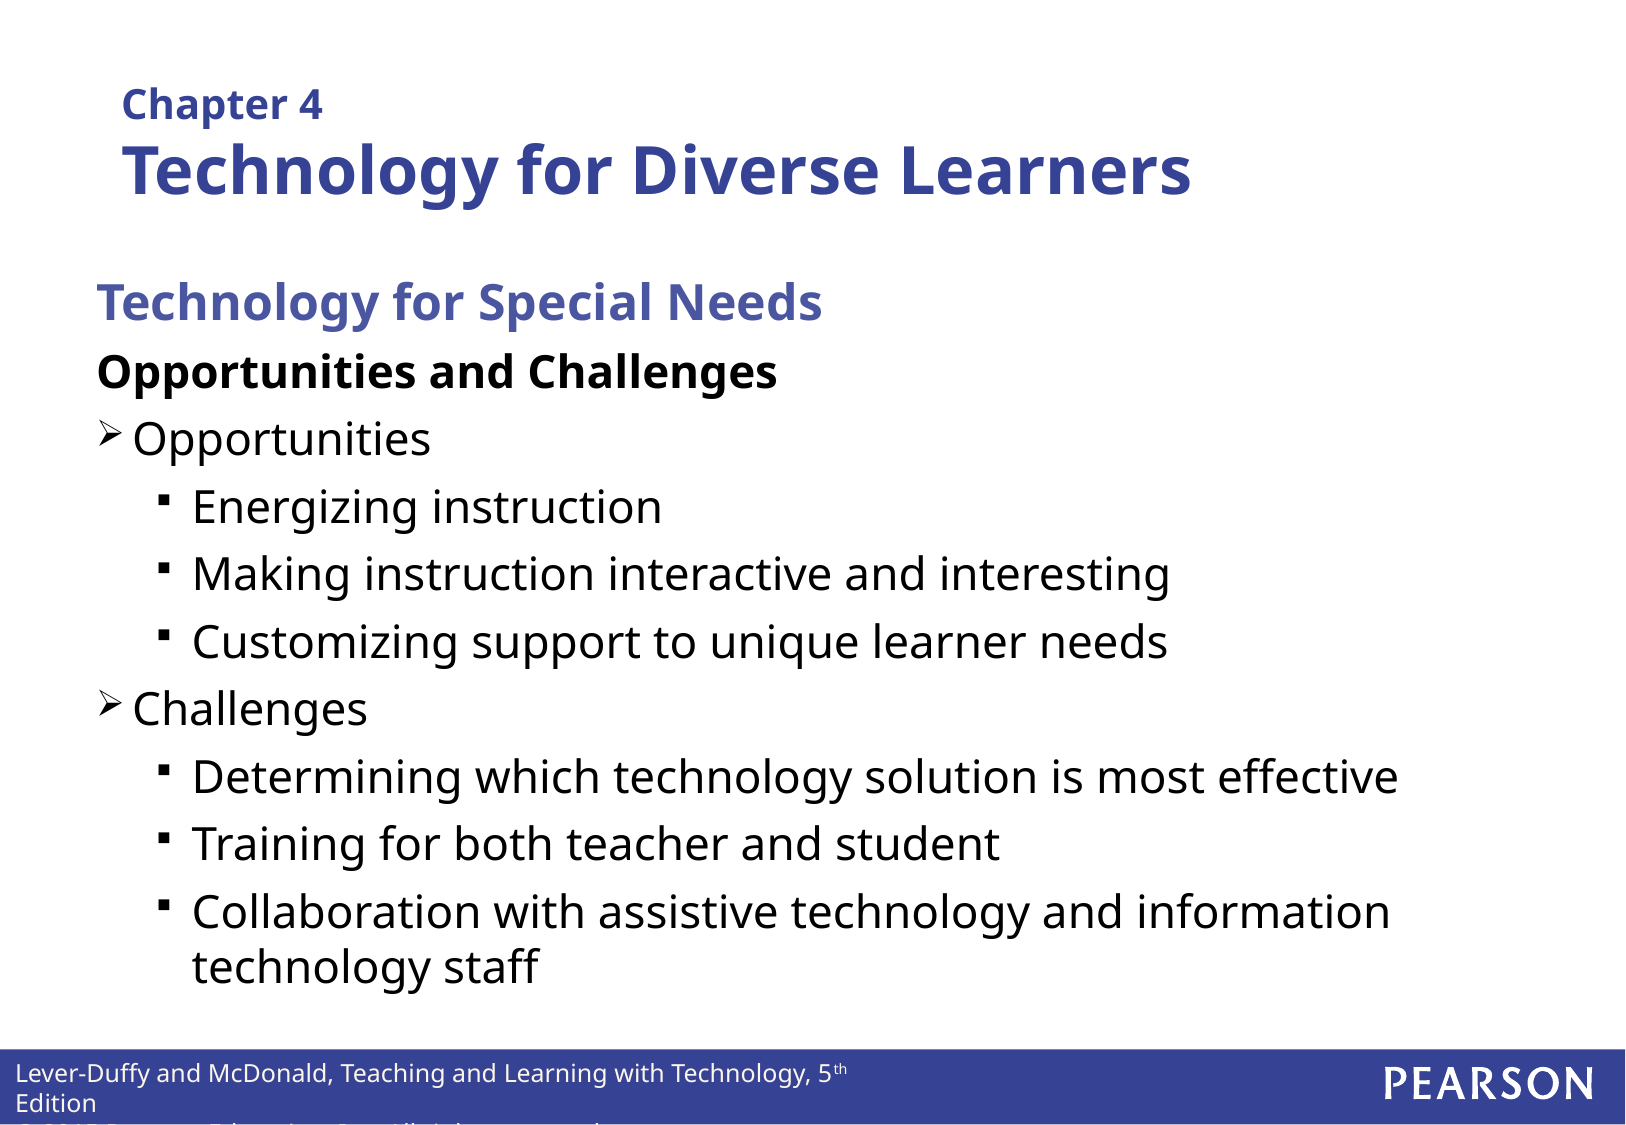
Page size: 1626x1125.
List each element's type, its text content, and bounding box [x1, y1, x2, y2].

list Technology for Special Needs Opportunities and Challenges Opportunities Energizing instruction Making instruction interactive and interesting Customizing support to unique learner needs Challenges Determining which technology solution is most effective Training for both teacher and student Collaboration with assistive technology and information technology staff [81, 262, 1544, 1005]
text_box Chapter 4 Technology for Diverse Learners [106, 70, 1569, 258]
